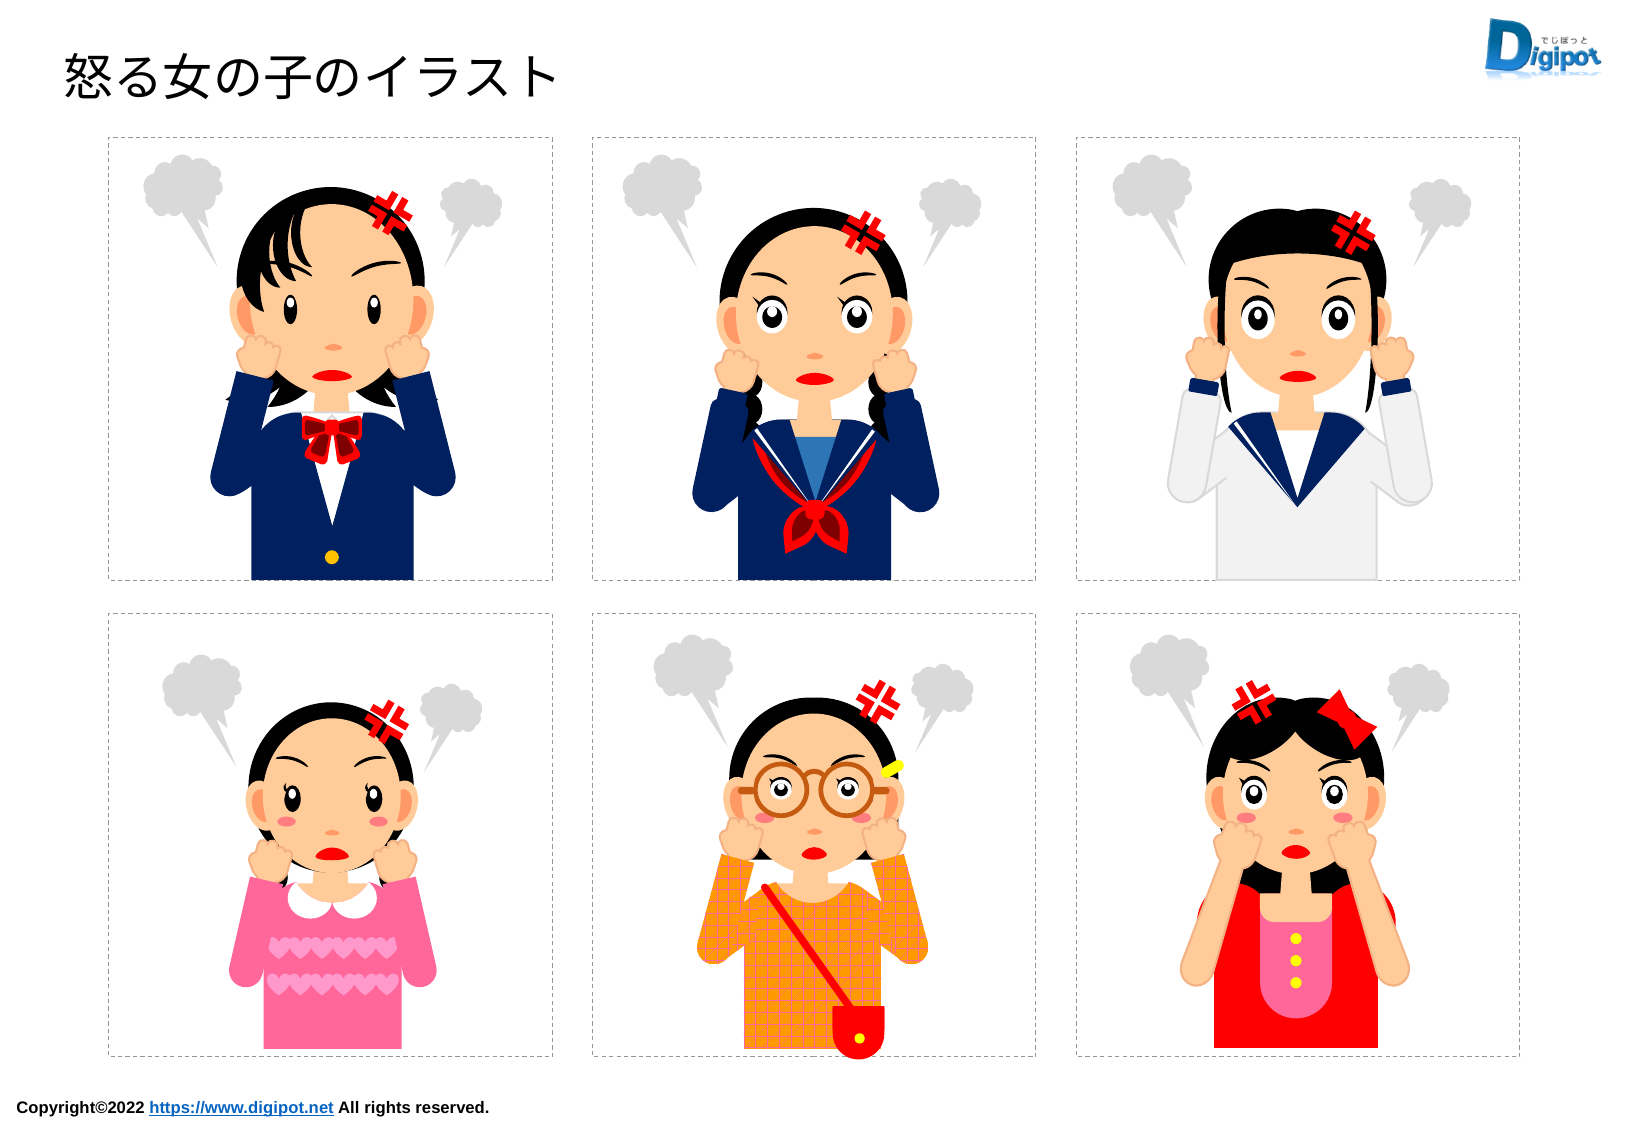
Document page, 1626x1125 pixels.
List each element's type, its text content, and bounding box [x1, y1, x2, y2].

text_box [1129, 634, 1450, 1048]
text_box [1112, 154, 1472, 580]
picture [1485, 18, 1602, 82]
text_box 怒る女の子のイラスト [48, 38, 578, 113]
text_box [162, 654, 483, 1049]
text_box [653, 634, 974, 1060]
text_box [622, 154, 982, 580]
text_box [143, 154, 503, 580]
